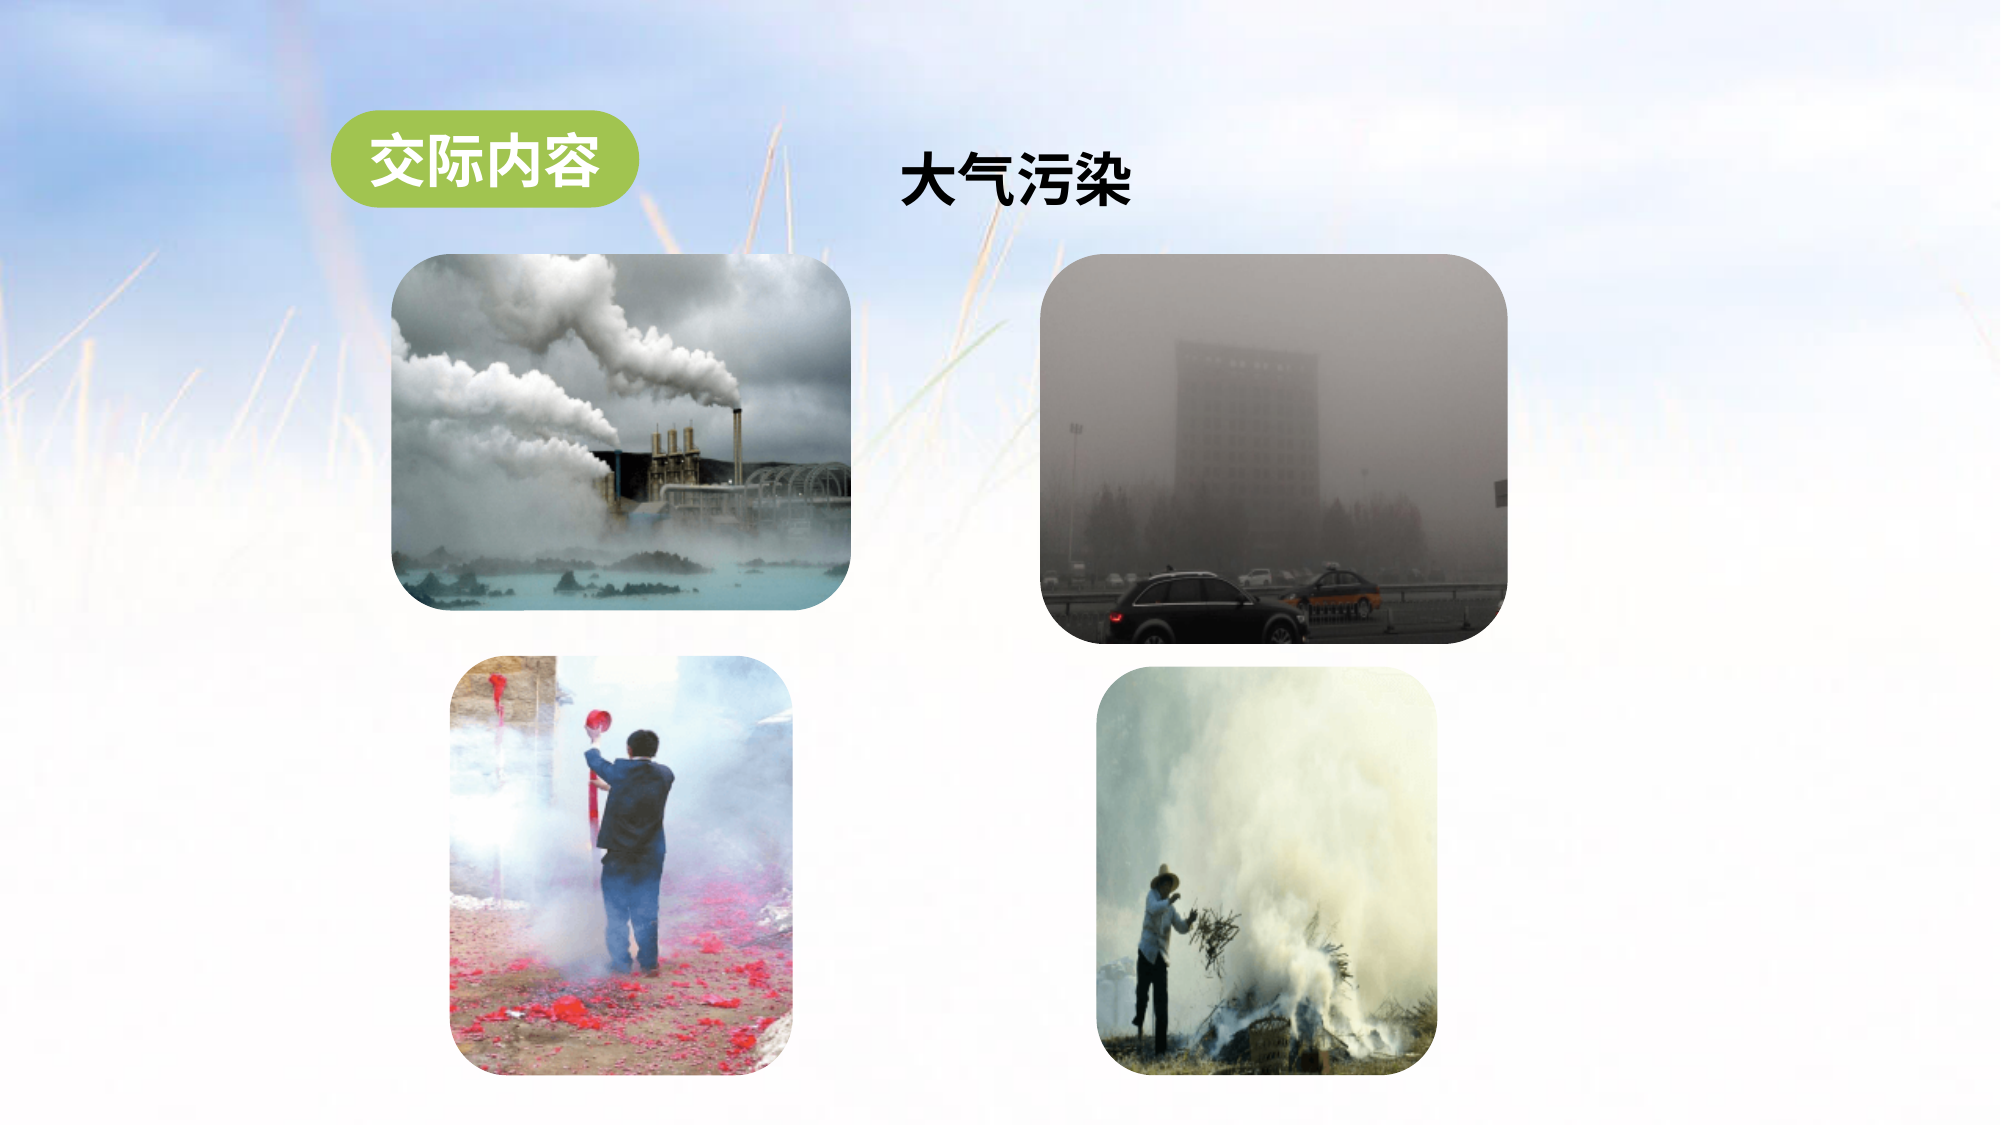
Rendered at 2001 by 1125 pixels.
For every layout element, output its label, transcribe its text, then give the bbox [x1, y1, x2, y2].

text_box 交际内容 [329, 109, 641, 209]
text_box 大气污染 [885, 135, 1174, 221]
picture [0, 0, 2001, 1125]
